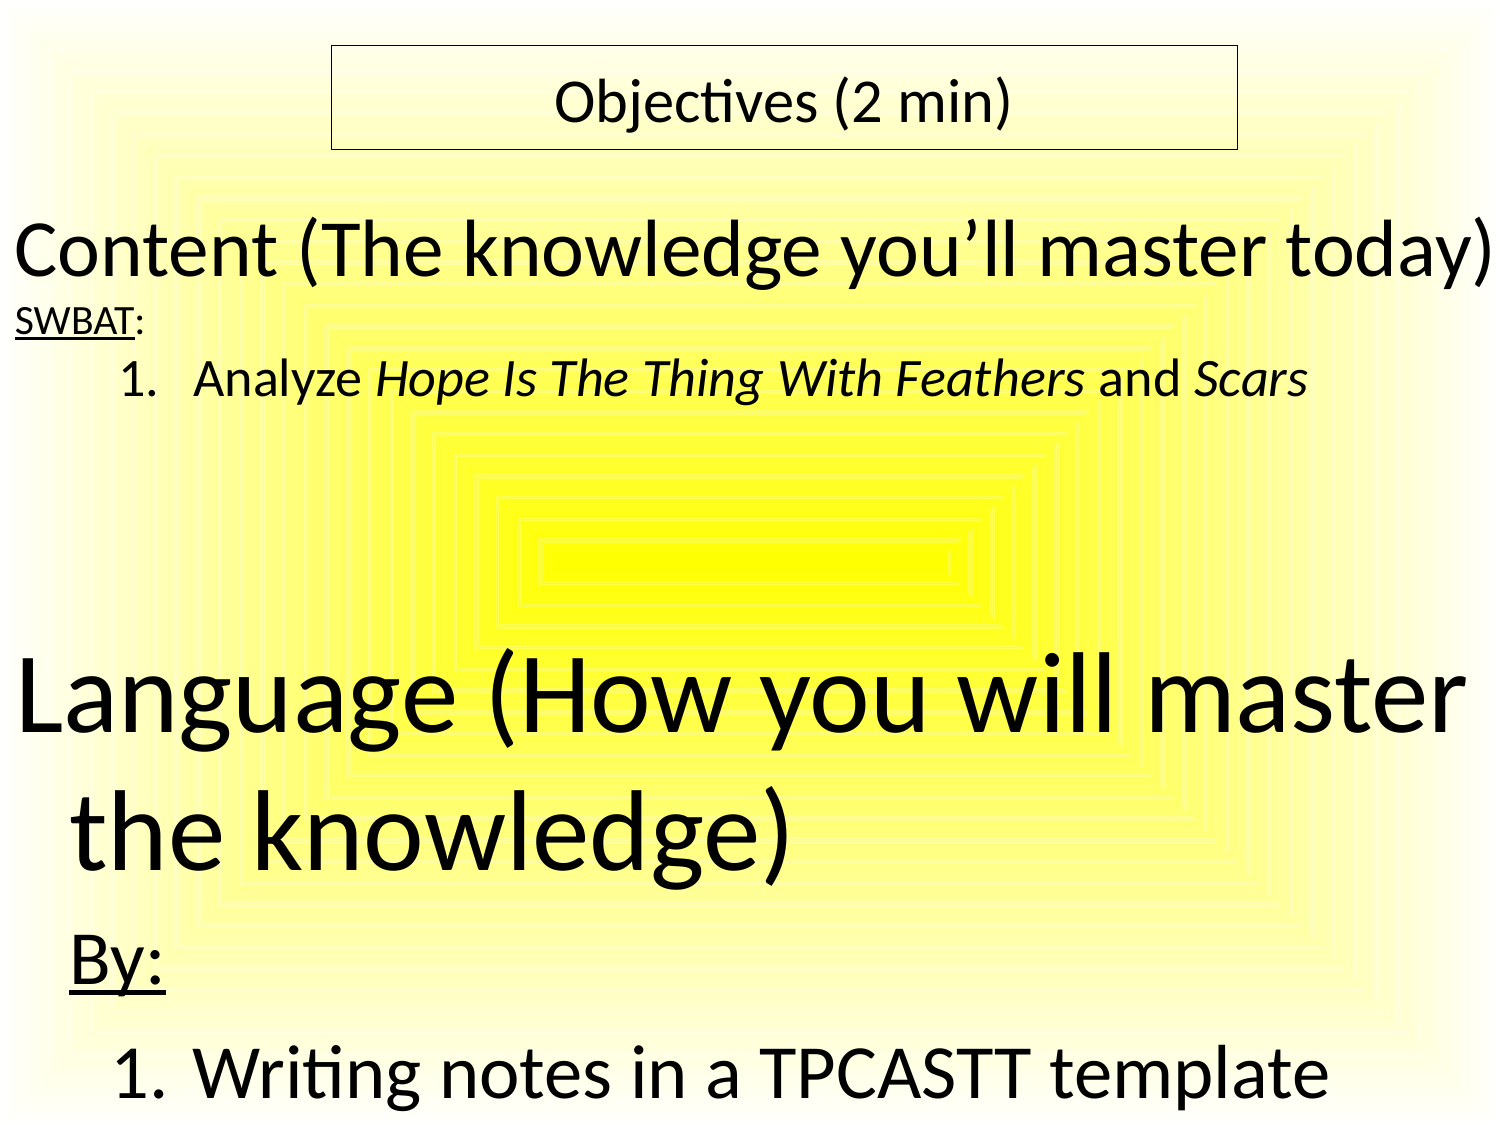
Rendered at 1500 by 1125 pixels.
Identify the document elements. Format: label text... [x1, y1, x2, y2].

text_box Language (How you will master the knowledge) By: Writing notes in a TPCASTT template [0, 549, 1500, 1125]
text_box Content (The knowledge you’ll master today) SWBAT: Analyze Hope Is The Thing With Feathers and Scars [0, 187, 1500, 540]
title Objectives (2 min) [331, 45, 1238, 150]
